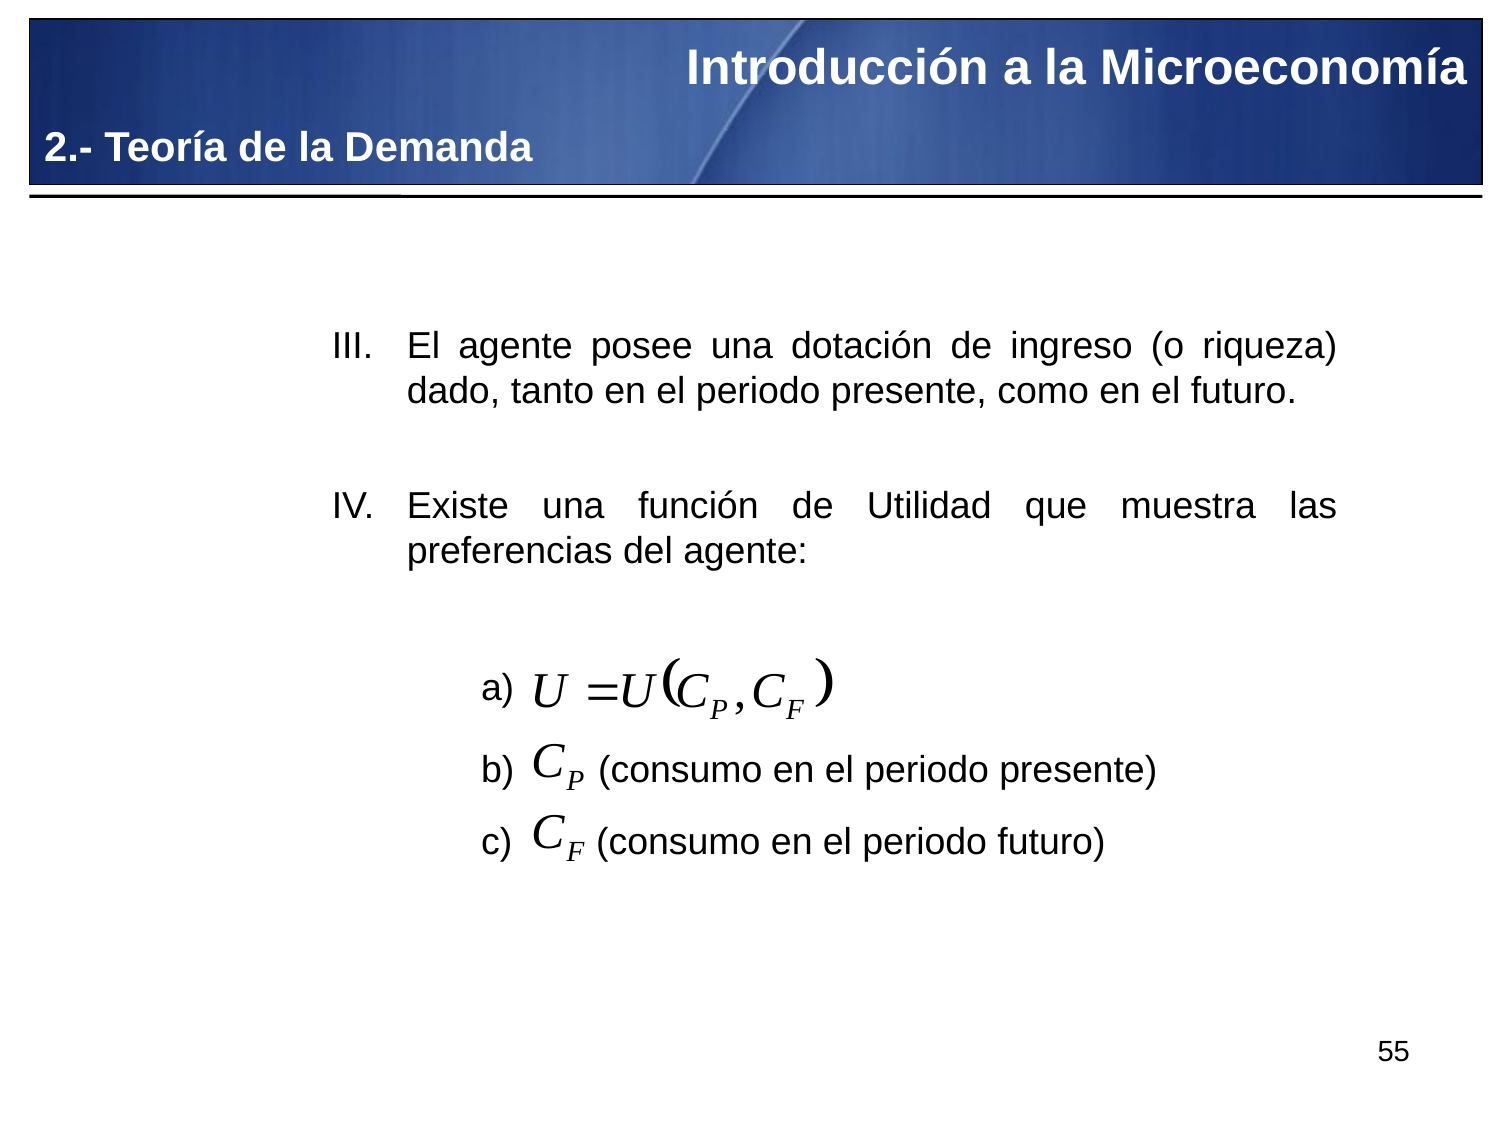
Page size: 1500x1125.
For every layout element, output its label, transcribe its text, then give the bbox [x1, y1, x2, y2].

text_box 2.- Teoría de la Demanda [29, 112, 585, 178]
text_box [29, 19, 1483, 185]
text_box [525, 798, 597, 870]
text_box b) (consumo en el periodo presente) [466, 737, 520, 798]
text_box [526, 656, 836, 729]
text_box El agente posee una dotación de ingreso (o riqueza) dado, tanto en el periodo presente, como en el futuro. Existe una función de Utilidad que muestra las preferencias del agente: [242, 545, 1353, 578]
slide_number 55 [1074, 1024, 1426, 1103]
text_box c) (consumo en el periodo futuro) [466, 809, 520, 869]
text_box c) (consumo en el periodo futuro) [602, 809, 1258, 869]
text_box a) [466, 655, 527, 716]
text_box El agente posee una dotación de ingreso (o riqueza) dado, tanto en el periodo presente, como en el futuro. Existe una función de Utilidad que muestra las preferencias del agente: [242, 313, 1353, 544]
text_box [525, 734, 597, 798]
text_box Introducción a la Microeconomía [608, 26, 1483, 102]
text_box b) (consumo en el periodo presente) [602, 737, 1258, 798]
